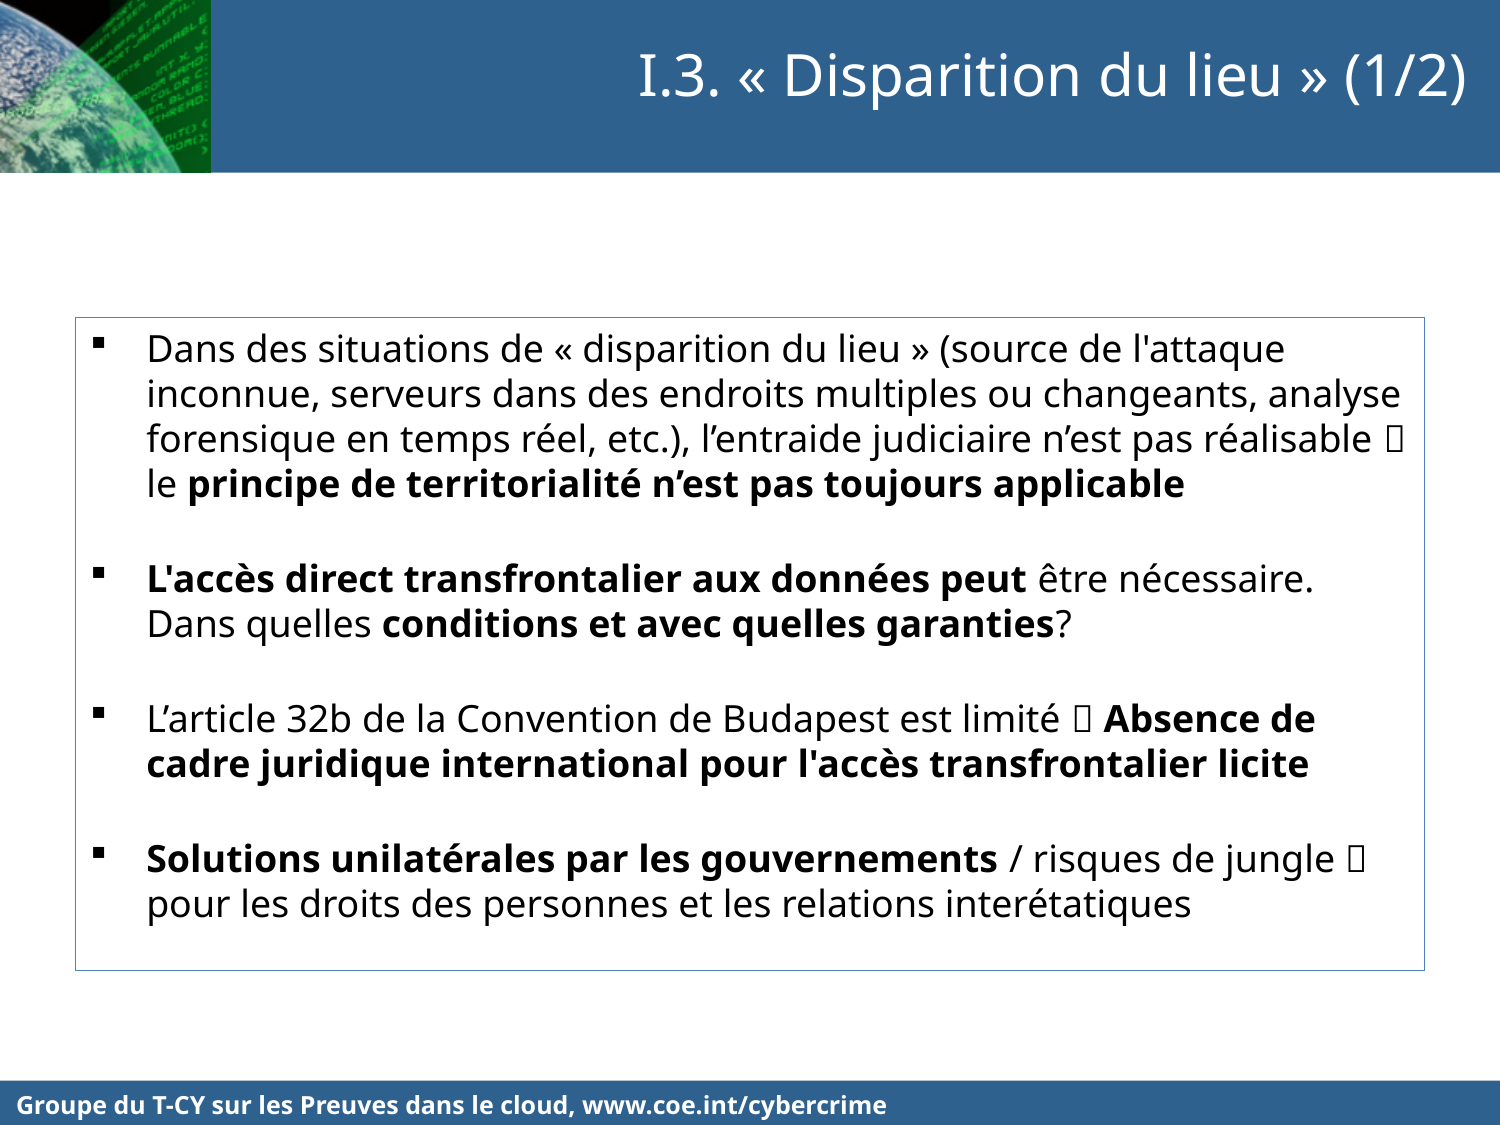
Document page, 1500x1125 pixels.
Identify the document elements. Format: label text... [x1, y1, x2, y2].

text_box Groupe du T-CY sur les Preuves dans le cloud, www.coe.int/cybercrime -14 - - [1, 1082, 1500, 1125]
text_box [214, 0, 1500, 175]
list Dans des situations de « disparition du lieu » (source de l'attaque inconnue, serveurs dans des endroits multiples ou changeants, analyse forensique en temps réel, etc.), l’entraide judiciaire n’est pas réalisable  le principe de territorialité n’est pas toujours applicable L'accès direct transfrontalier aux données peut être nécessaire. Dans quelles conditions et avec quelles garanties? L’article 32b de la Convention de Budapest est limité  Absence de cadre juridique international pour l'accès transfrontalier licite Solutions unilatérales par les gouvernements / risques de jungle  pour les droits des personnes et les relations interétatiques [75, 317, 1425, 971]
text_box I.3. « Disparition du lieu » (1/2) [230, 31, 1483, 116]
picture [0, 0, 212, 173]
text_box [0, 1079, 1500, 1125]
